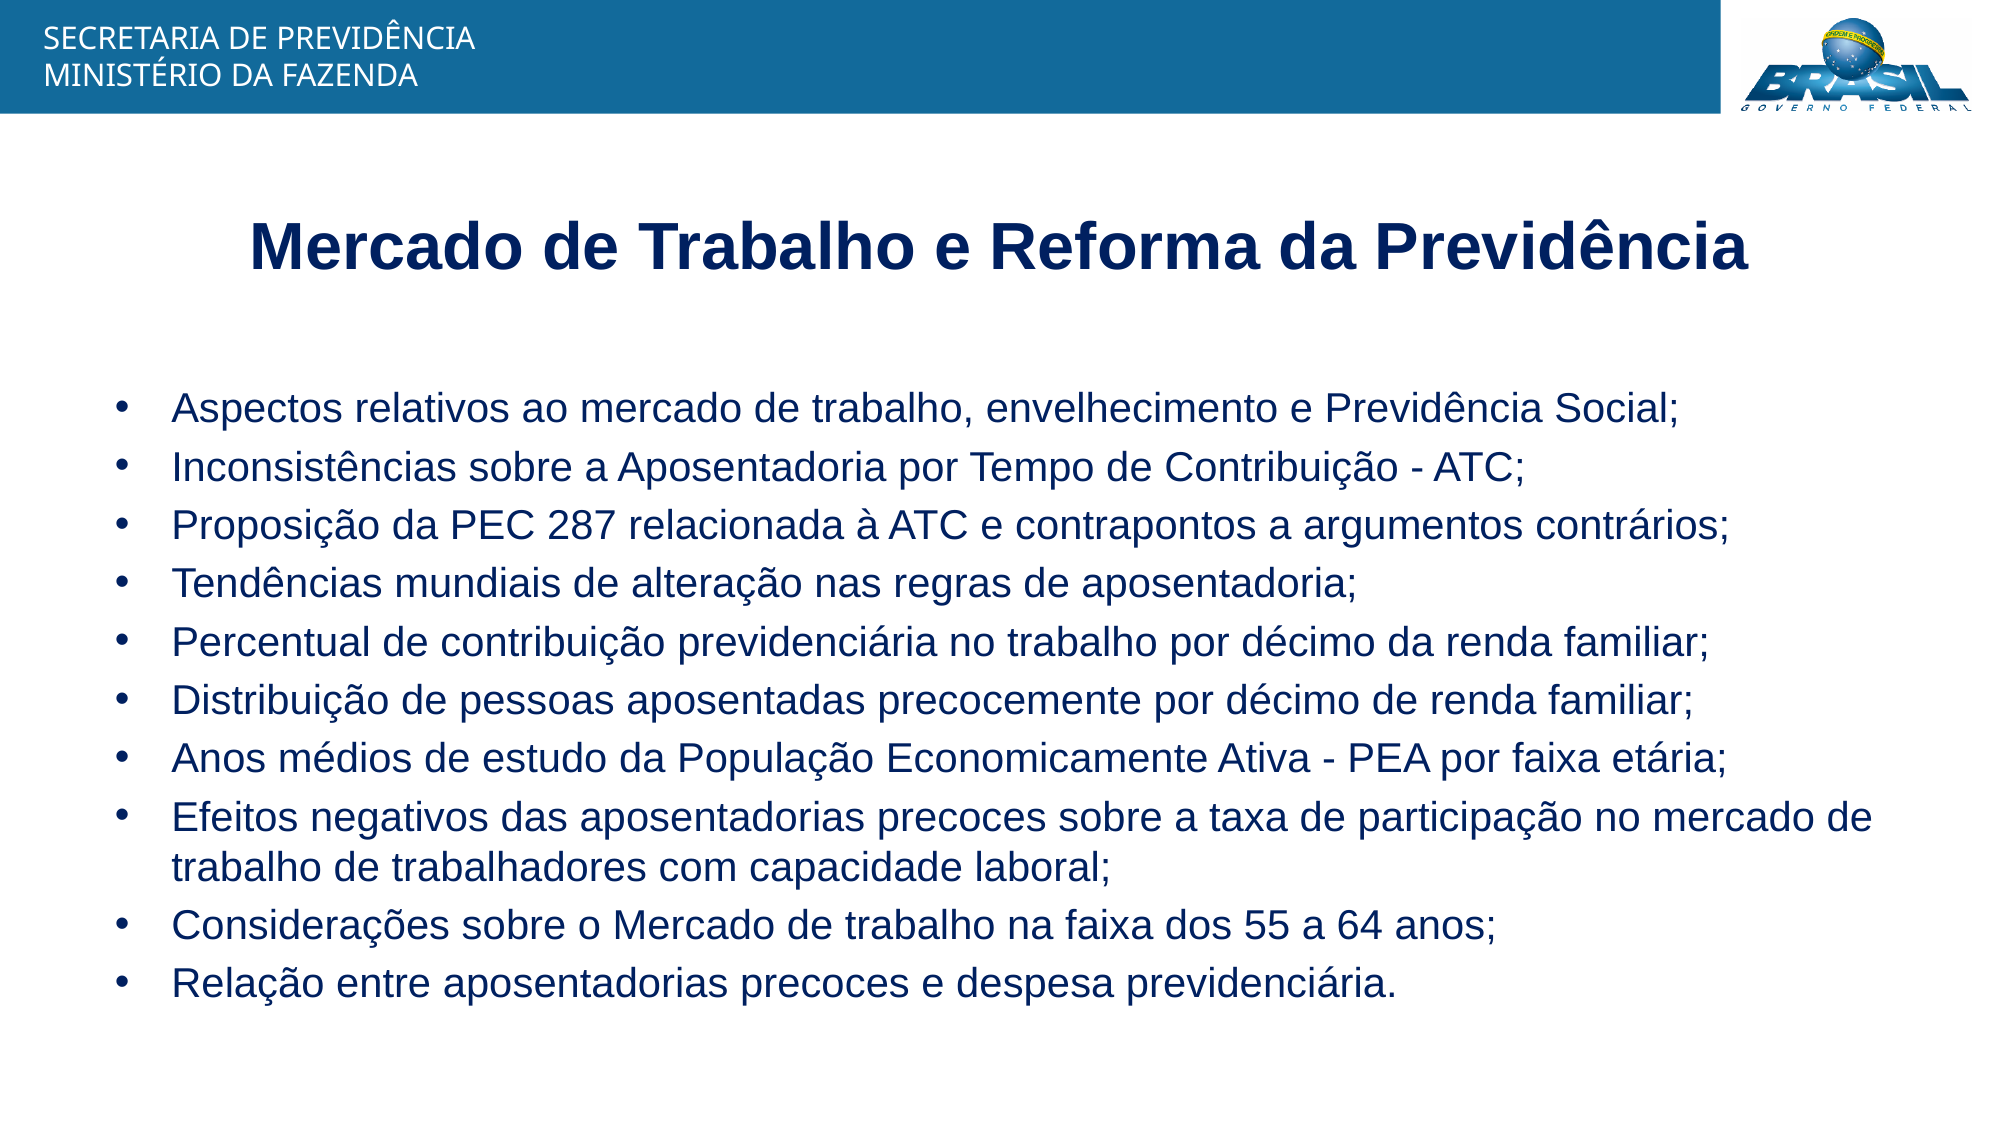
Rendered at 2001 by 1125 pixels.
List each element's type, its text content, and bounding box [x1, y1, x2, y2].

title Mercado de Trabalho e Reforma da Previdência [99, 148, 1901, 337]
list Aspectos relativos ao mercado de trabalho, envelhecimento e Previdência Social; Inconsistências sobre a Aposentadoria por Tempo de Contribuição - ATC; Proposição da PEC 287 relacionada à ATC e contrapontos a argumentos contrários; Tendências mundiais de alteração nas regras de aposentadoria; Percentual de contribuição previdenciária no trabalho por décimo da renda familiar; Distribuição de pessoas aposentadas precocemente por décimo de renda familiar; Anos médios de estudo da População Economicamente Ativa - PEA por faixa etária; Efeitos negativos das aposentadorias precoces sobre a taxa de participação no mercado de trabalho de trabalhadores com capacidade laboral; Considerações sobre o Mercado de trabalho na faixa dos 55 a 64 anos; Relação entre aposentadorias precoces e despesa previdenciária. [99, 373, 1901, 1071]
picture [1741, 18, 1972, 111]
